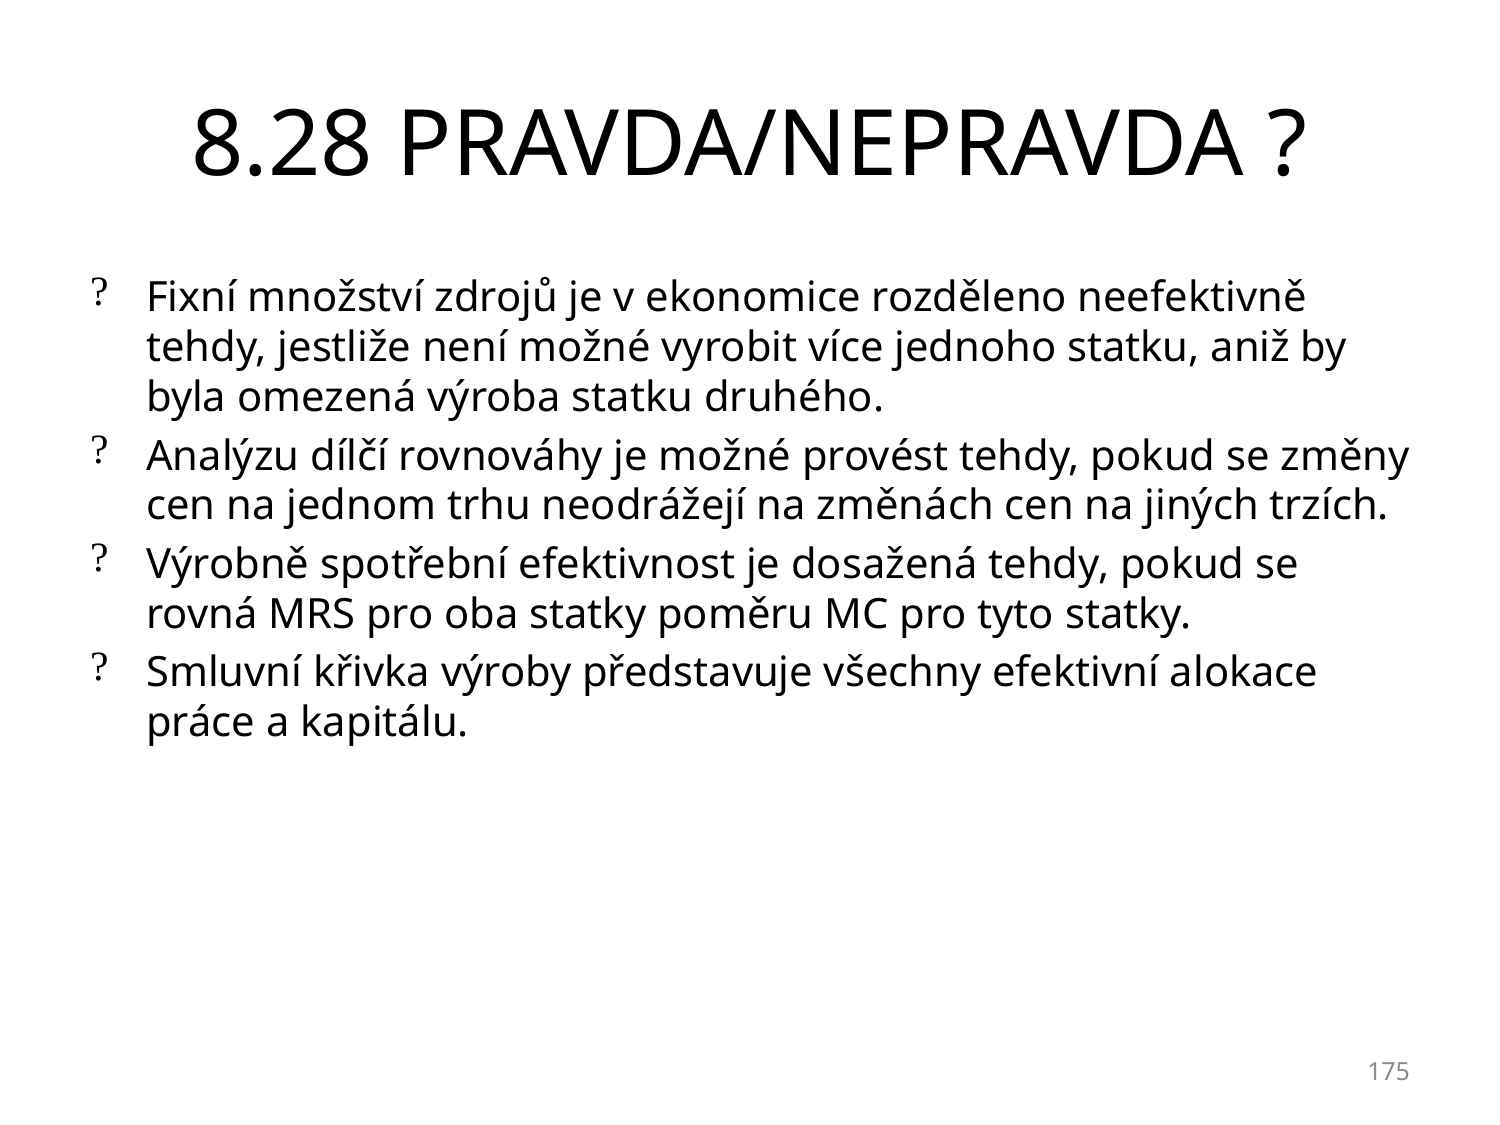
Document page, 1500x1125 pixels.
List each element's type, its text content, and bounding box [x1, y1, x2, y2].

list Fixní množství zdrojů je v ekonomice rozděleno neefektivně tehdy, jestliže není možné vyrobit více jednoho statku, aniž by byla omezená výroba statku druhého. Analýzu dílčí rovnováhy je možné provést tehdy, pokud se změny cen na jednom trhu neodrážejí na změnách cen na jiných trzích. Výrobně spotřební efektivnost je dosažená tehdy, pokud se rovná MRS pro oba statky poměru MC pro tyto statky. Smluvní křivka výroby představuje všechny efektivní alokace práce a kapitálu. [75, 262, 1425, 1005]
title 8.28 PRAVDA/NEPRAVDA ? [75, 45, 1425, 233]
slide_number 175 [1074, 1042, 1425, 1103]
